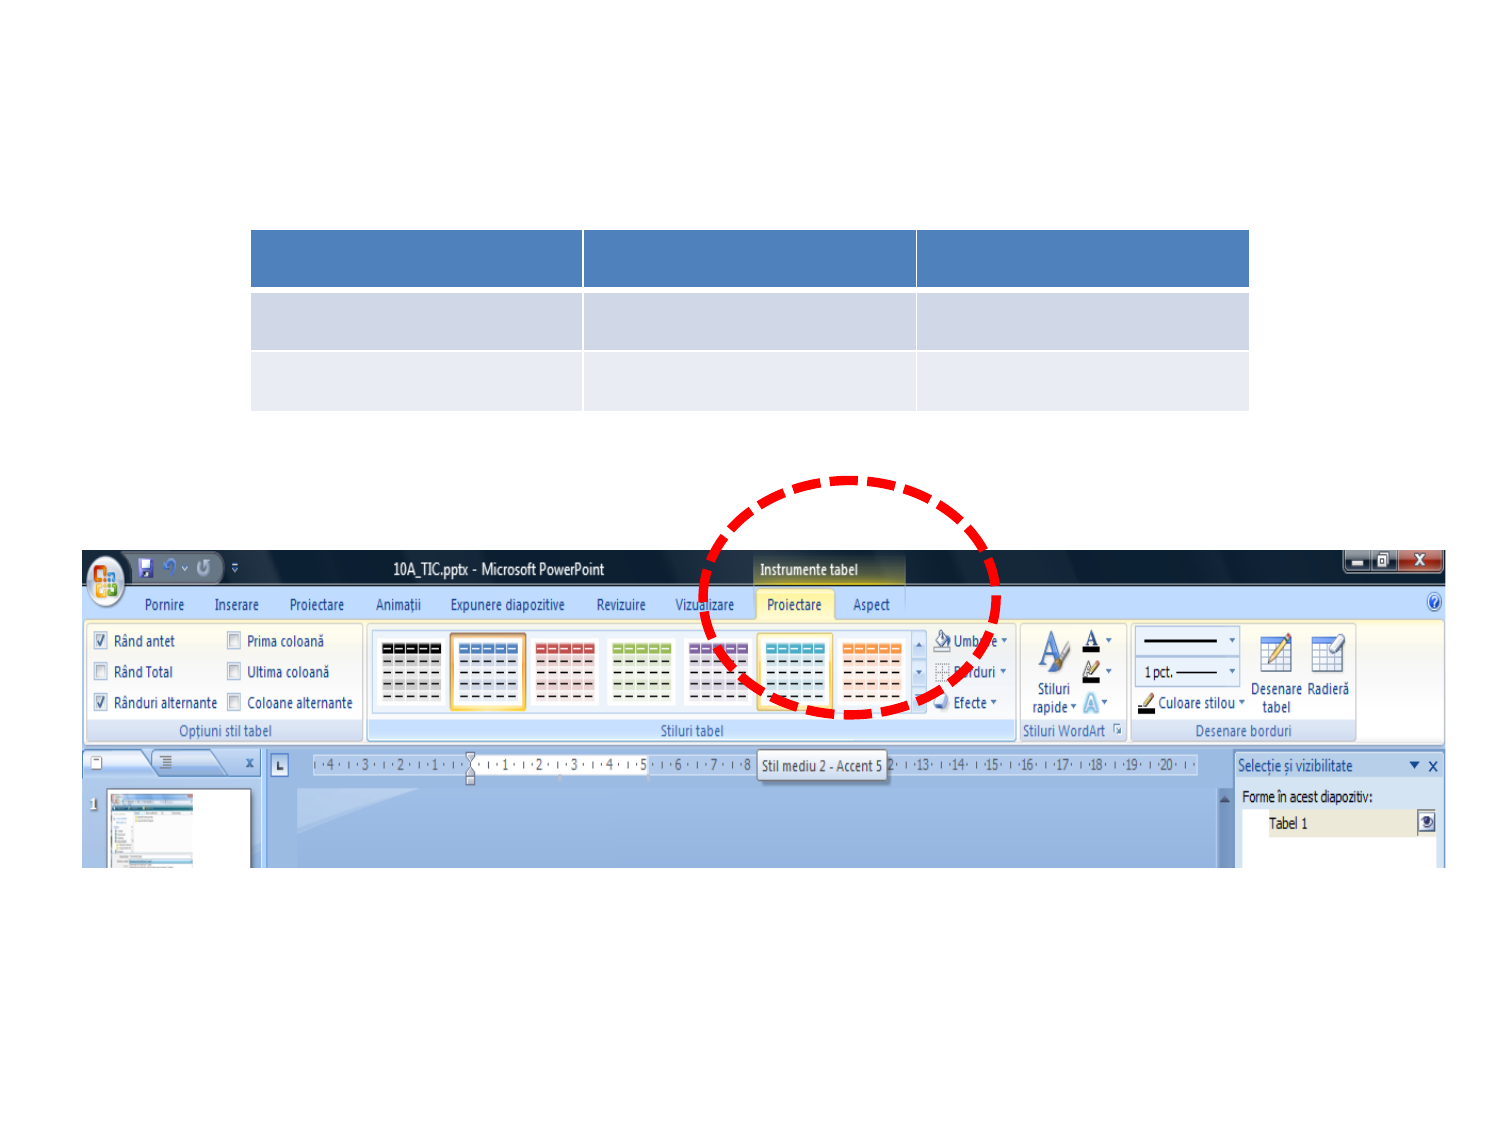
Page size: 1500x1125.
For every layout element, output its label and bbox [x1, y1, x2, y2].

table_cell [251, 293, 582, 350]
table_cell [584, 293, 916, 350]
table_header [917, 230, 1249, 287]
table_cell [584, 352, 916, 411]
table_cell [917, 352, 1249, 411]
table_header [251, 230, 582, 287]
picture [81, 550, 1446, 868]
table_cell [251, 352, 582, 411]
text_box [714, 478, 985, 549]
table_header [584, 230, 916, 287]
table_cell [917, 293, 1249, 350]
